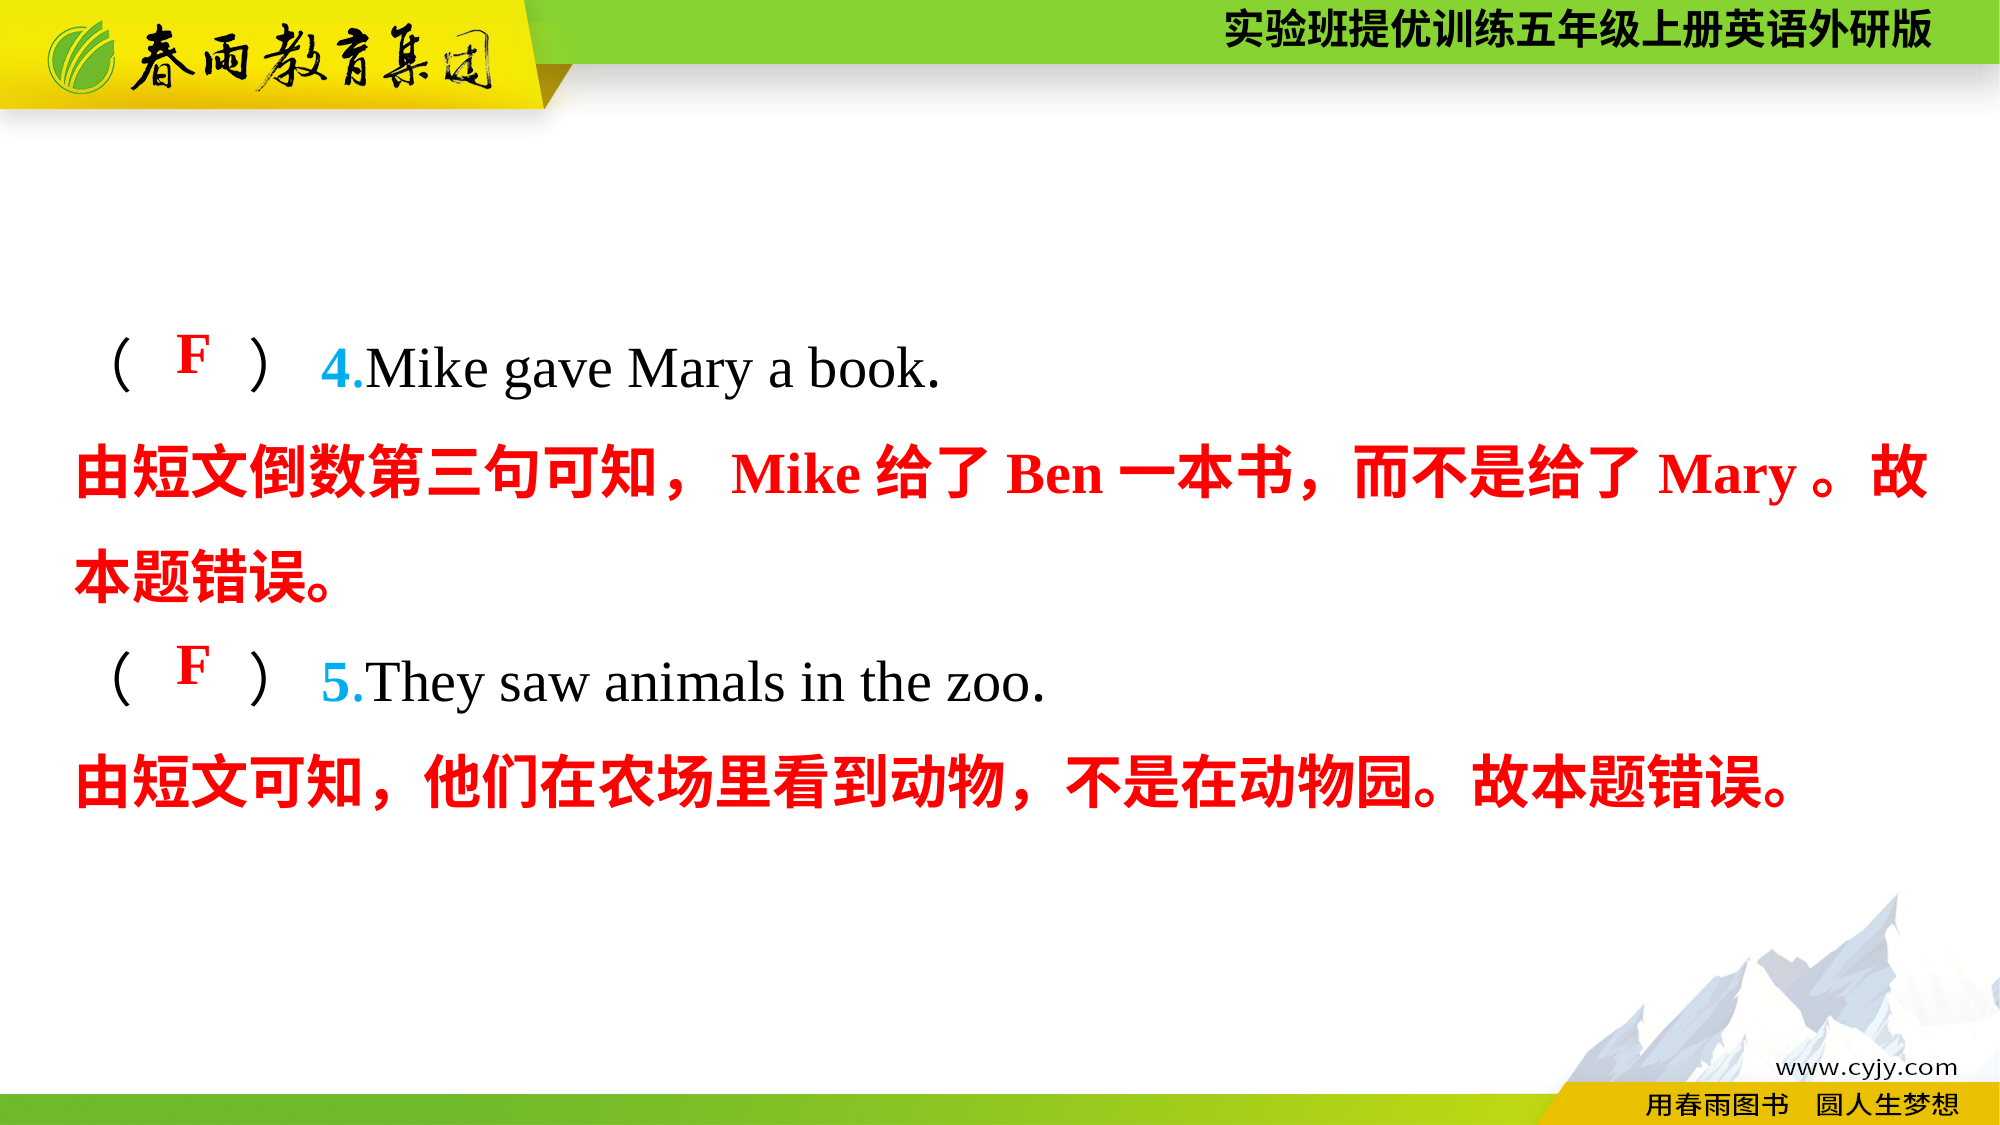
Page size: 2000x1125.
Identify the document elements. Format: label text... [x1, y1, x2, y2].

text_box 由短文可知，他们在农场里看到动物，不是在动物园。故本题错误。 [59, 702, 1944, 823]
list （ ）4.Mike gave Mary a book. （ ）5.They saw animals in the zoo. [59, 286, 1944, 393]
list （ ）4.Mike gave Mary a book. （ ）5.They saw animals in the zoo. [59, 618, 1944, 702]
text_box F [161, 307, 227, 393]
text_box 由短文倒数第三句可知，Mike给了Ben一本书，而不是给了Mary。故本题错误。 [59, 393, 1944, 618]
picture [0, 0, 2000, 1125]
text_box F [161, 619, 227, 702]
